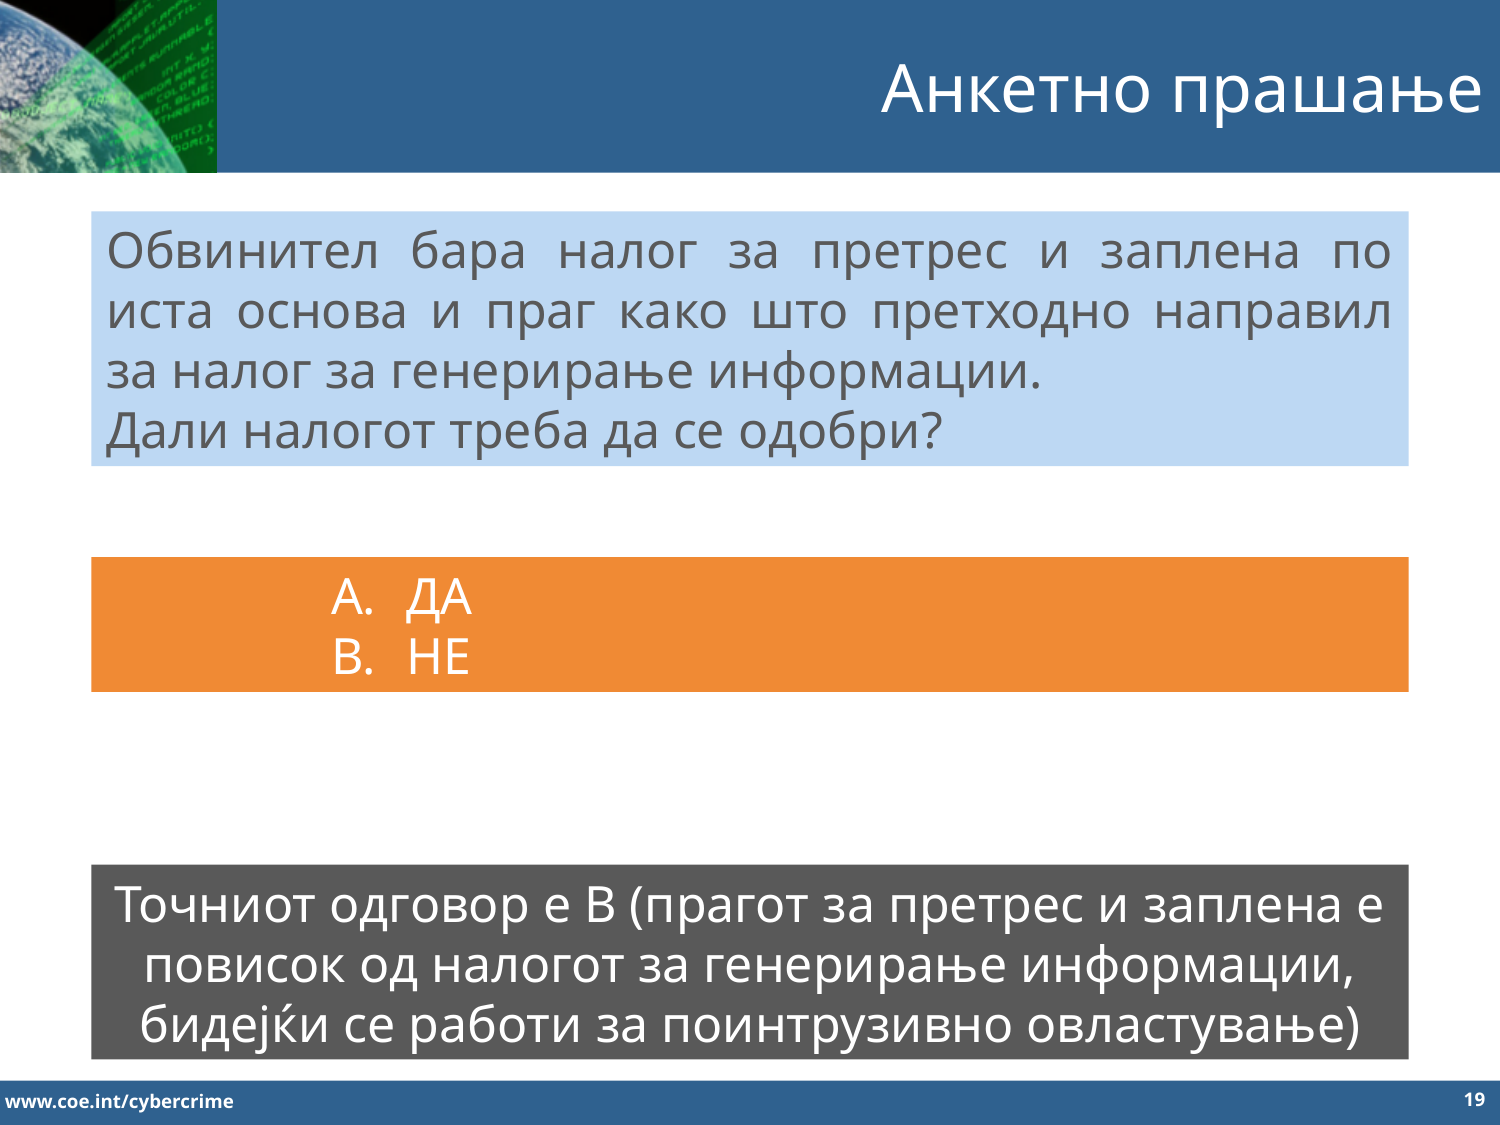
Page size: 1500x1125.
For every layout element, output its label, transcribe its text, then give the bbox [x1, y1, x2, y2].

text_box ДА НЕ [91, 557, 1409, 692]
text_box Анкетно прашање [329, 9, 1500, 162]
picture [0, 1, 217, 173]
text_box Точниот одговор е B (прагот за претрес и заплена е повисок од налогот за генерирање информации, бидејќи се работи за поинтрузивно овластување) [91, 864, 1409, 1060]
text_box Обвинител бара налог за претрес и заплена по иста основа и праг како што претходно направил за налог за генерирање информации. Дали налогот треба да се одобри? [91, 211, 1409, 467]
